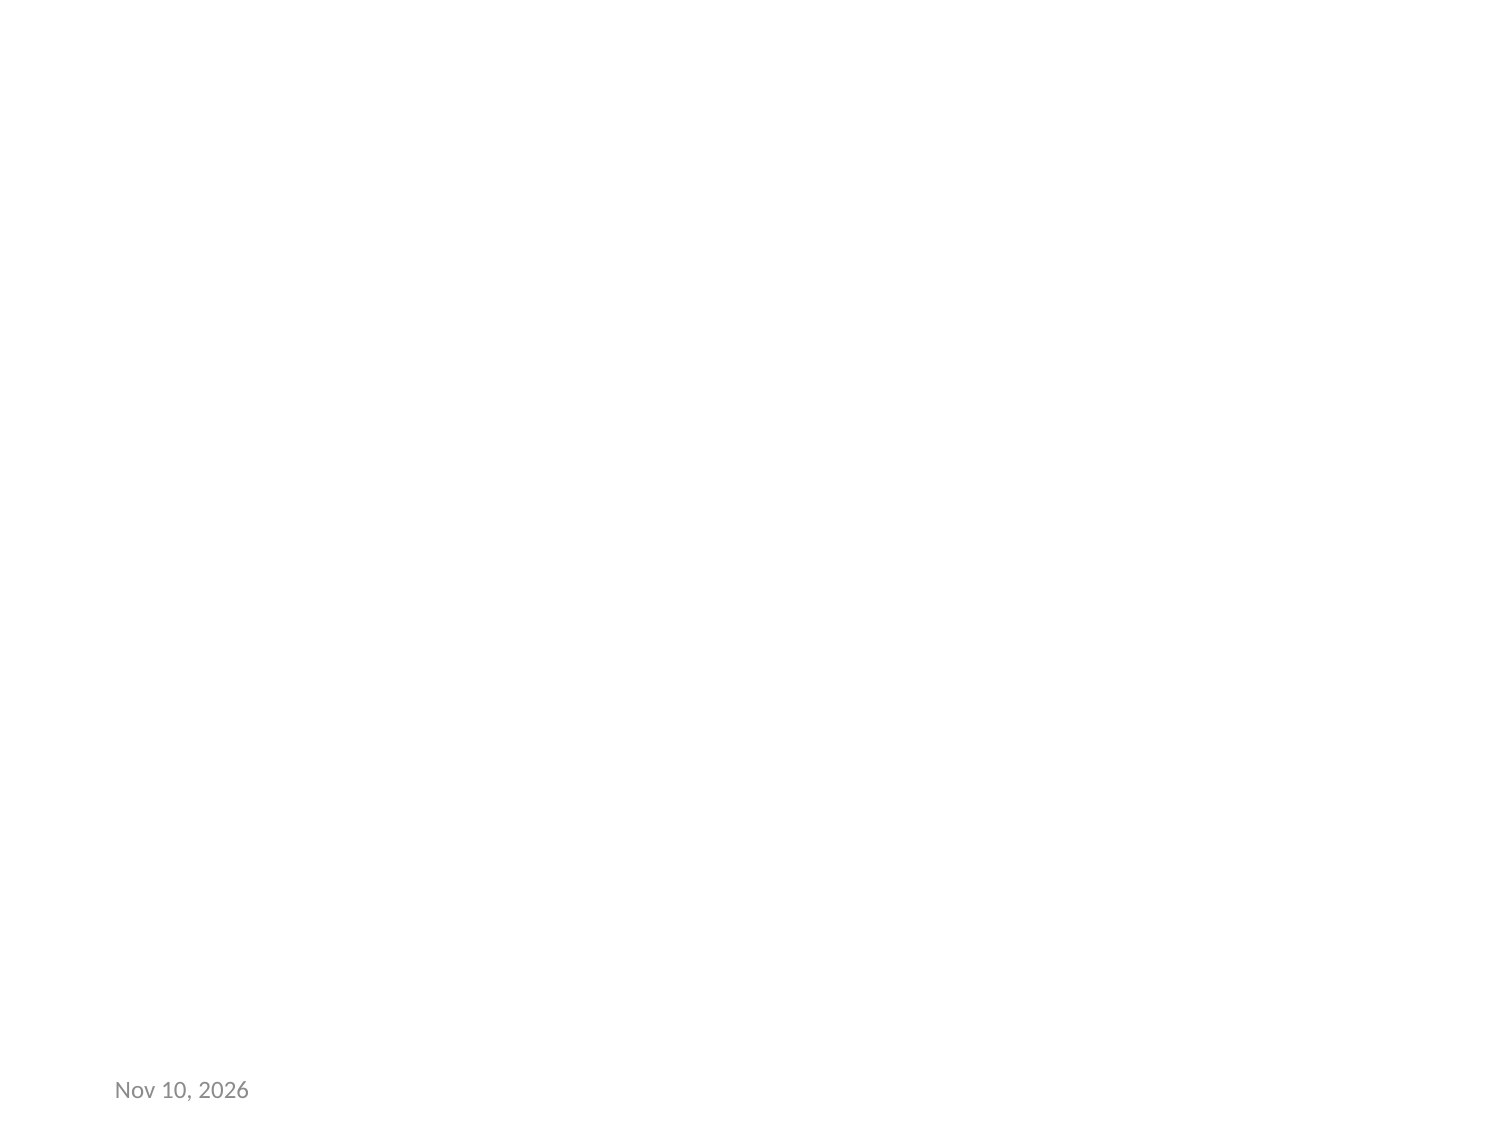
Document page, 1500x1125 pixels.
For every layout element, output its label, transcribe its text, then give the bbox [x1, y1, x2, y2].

text_box 29-Jun-21 [99, 1058, 450, 1119]
